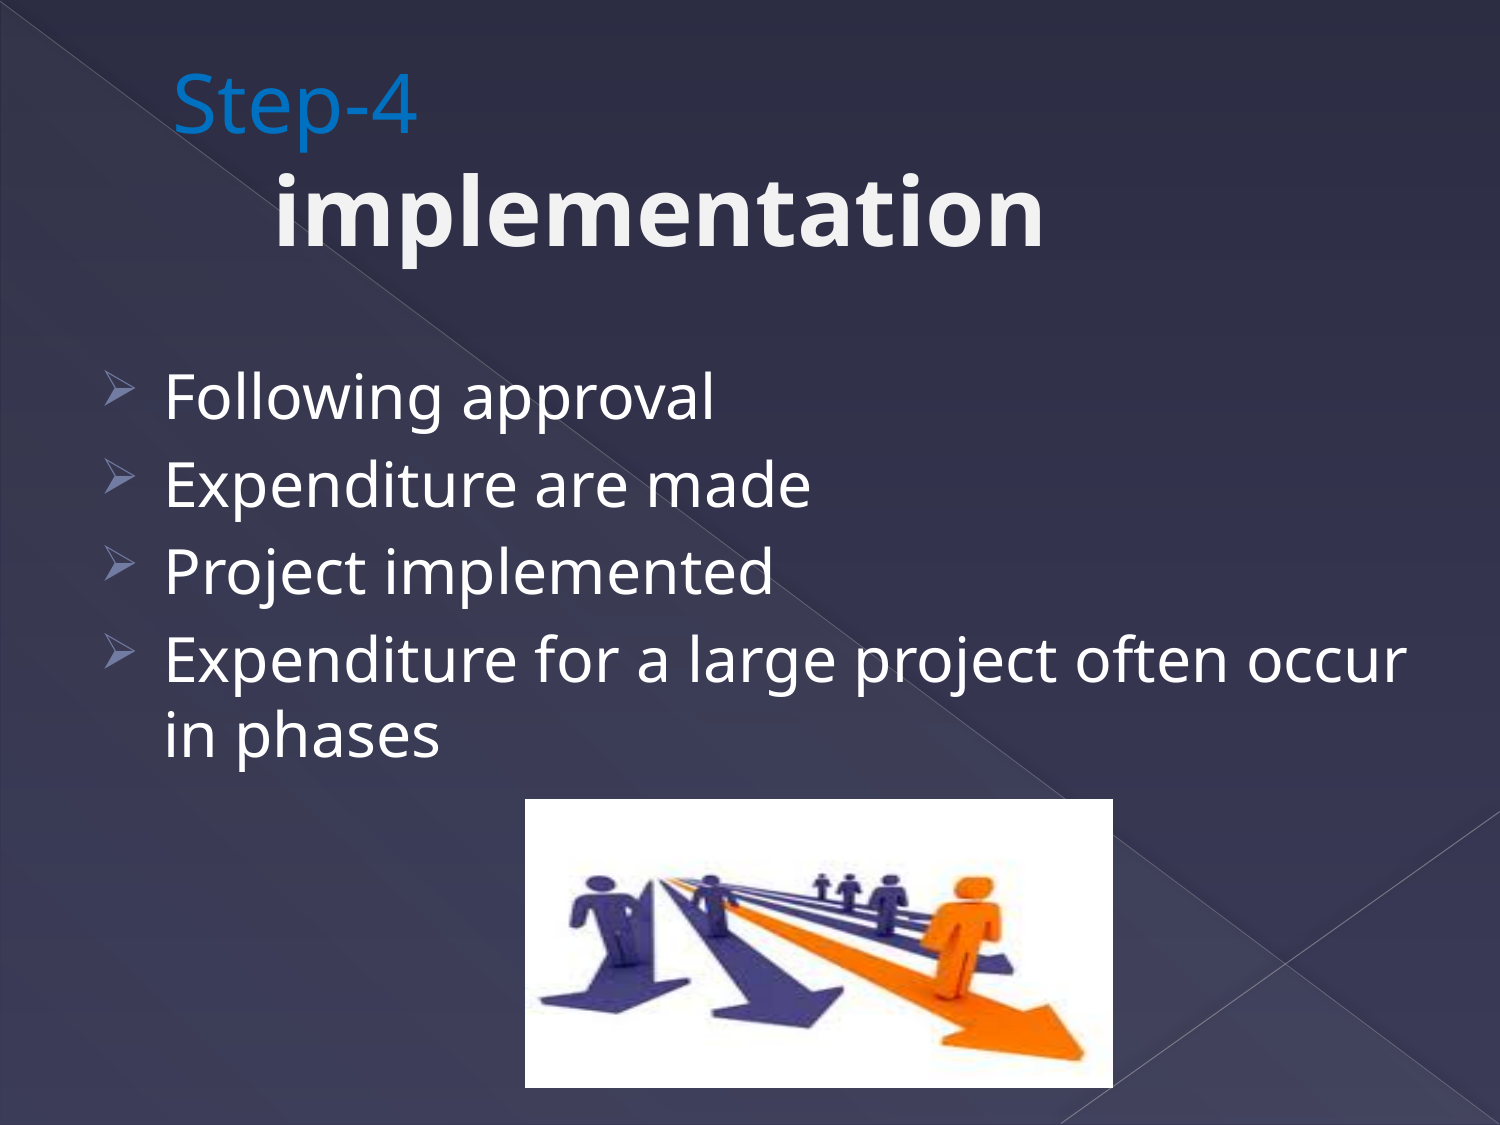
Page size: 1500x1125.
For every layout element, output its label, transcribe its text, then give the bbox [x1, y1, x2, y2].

title Step-4 implementation [75, 43, 1425, 274]
picture [524, 799, 1113, 1088]
list Following approval Expenditure are made Project implemented Expenditure for a large project often occur in phases [75, 350, 1425, 979]
